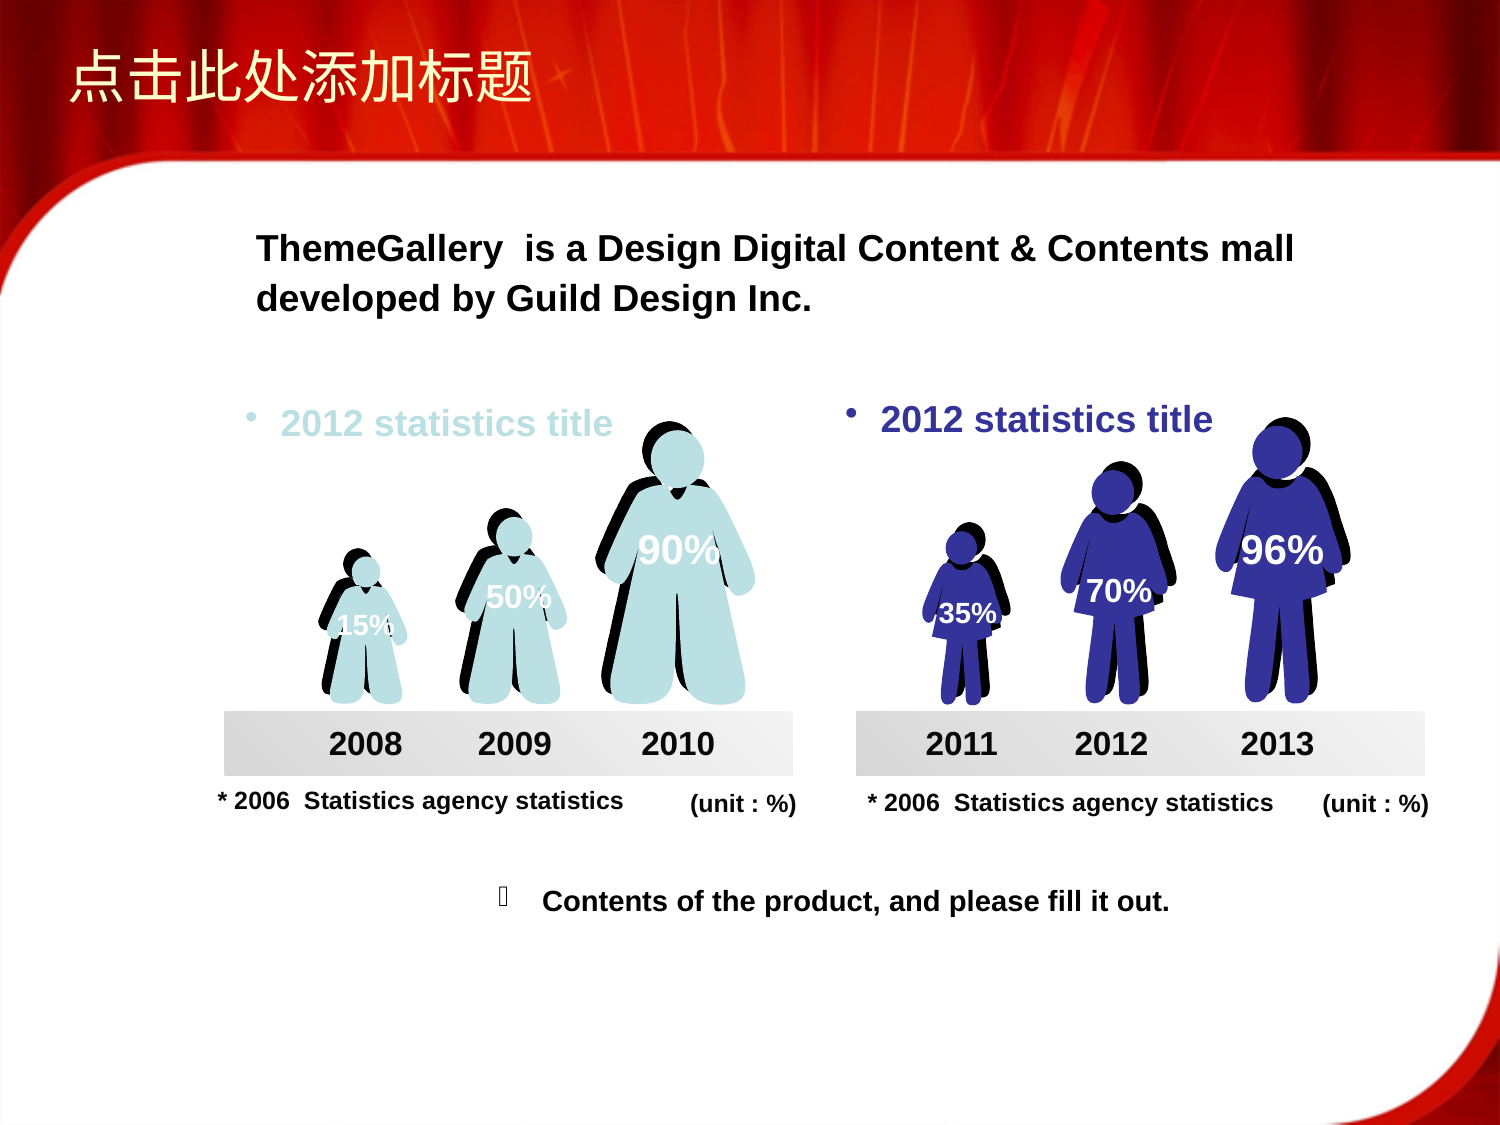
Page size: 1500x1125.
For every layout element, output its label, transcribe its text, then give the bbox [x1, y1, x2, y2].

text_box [464, 516, 573, 707]
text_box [853, 778, 1445, 825]
text_box 2009 [439, 714, 591, 769]
text_box 2010 [602, 714, 755, 769]
picture [0, 0, 1500, 1125]
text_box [1210, 425, 1351, 705]
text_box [1056, 469, 1177, 706]
text_box 2008 [290, 714, 439, 769]
text_box 2012 statistics title [230, 391, 629, 452]
text_box 点击此处添加标题 [53, 33, 845, 118]
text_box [315, 556, 416, 706]
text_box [917, 531, 1019, 706]
text_box [224, 711, 793, 776]
text_box ThemeGallery is a Design Digital Content & Contents mall developed by Guild Design Inc. [241, 212, 1379, 327]
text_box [603, 430, 763, 709]
text_box 2012 statistics title [830, 387, 1229, 448]
text_box 2012 [1035, 714, 1188, 769]
text_box Contents of the product, and please fill it out. [366, 874, 1304, 925]
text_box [203, 777, 813, 825]
text_box 2013 [1201, 714, 1354, 769]
text_box 2011 [885, 714, 1035, 769]
text_box [856, 711, 1425, 776]
